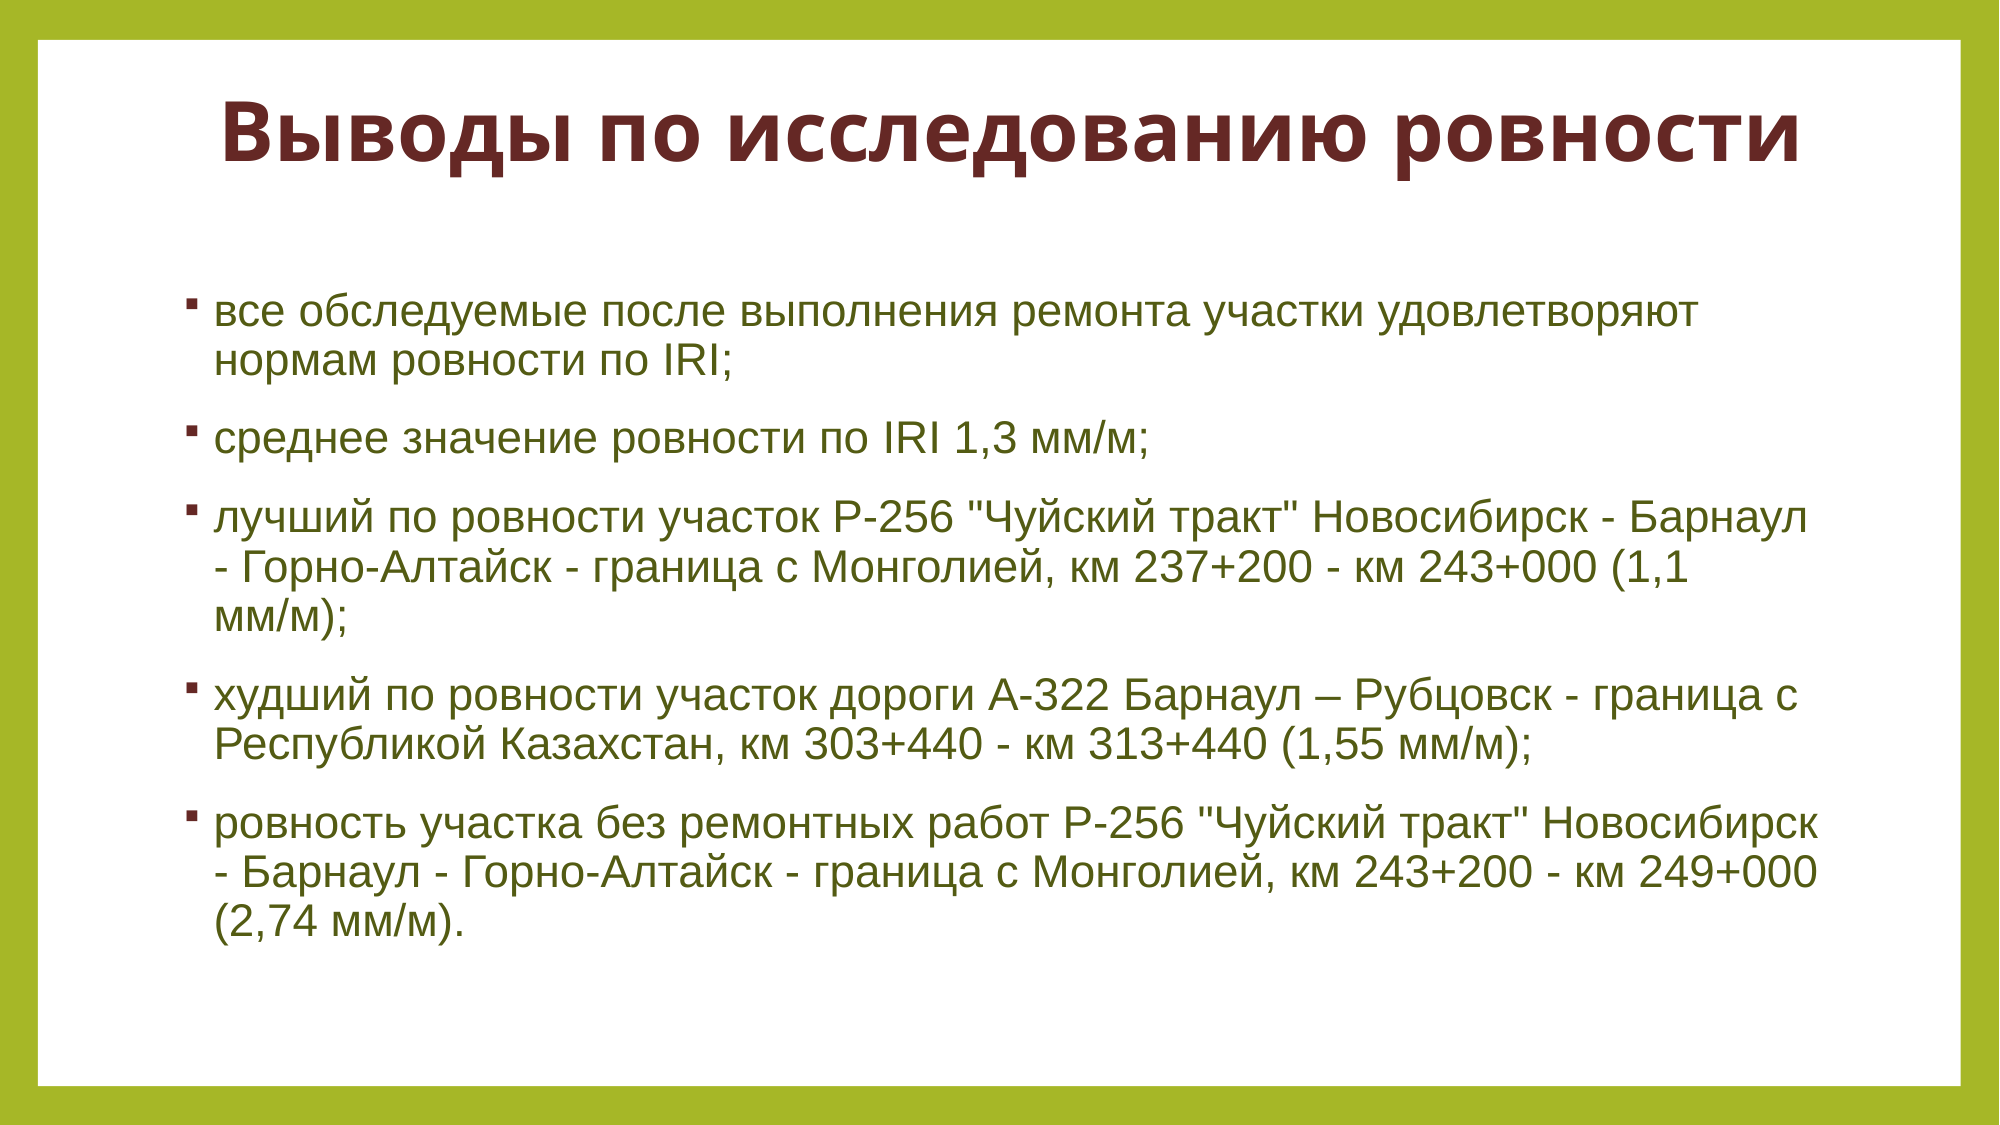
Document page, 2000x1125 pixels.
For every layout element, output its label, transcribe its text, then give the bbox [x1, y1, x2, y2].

title Выводы по исследованию ровности [161, 19, 1862, 244]
list все обследуемые после выполнения ремонта участки удовлетворяют нормам ровности по IRI; среднее значение ровности по IRI 1,3 мм/м; лучший по ровности участок Р-256 "Чуйский тракт" Новосибирск - Барнаул - Горно-Алтайск - граница с Монголией, км 237+200 - км 243+000 (1,1 мм/м); худший по ровности участок дороги А-322 Барнаул – Рубцовск - граница с Республикой Казахстан, км 303+440 - км 313+440 (1,55 мм/м); ровность участка без ремонтных работ Р-256 "Чуйский тракт" Новосибирск - Барнаул - Горно-Алтайск - граница с Монголией, км 243+200 - км 249+000 (2,74 мм/м). [161, 278, 1851, 716]
